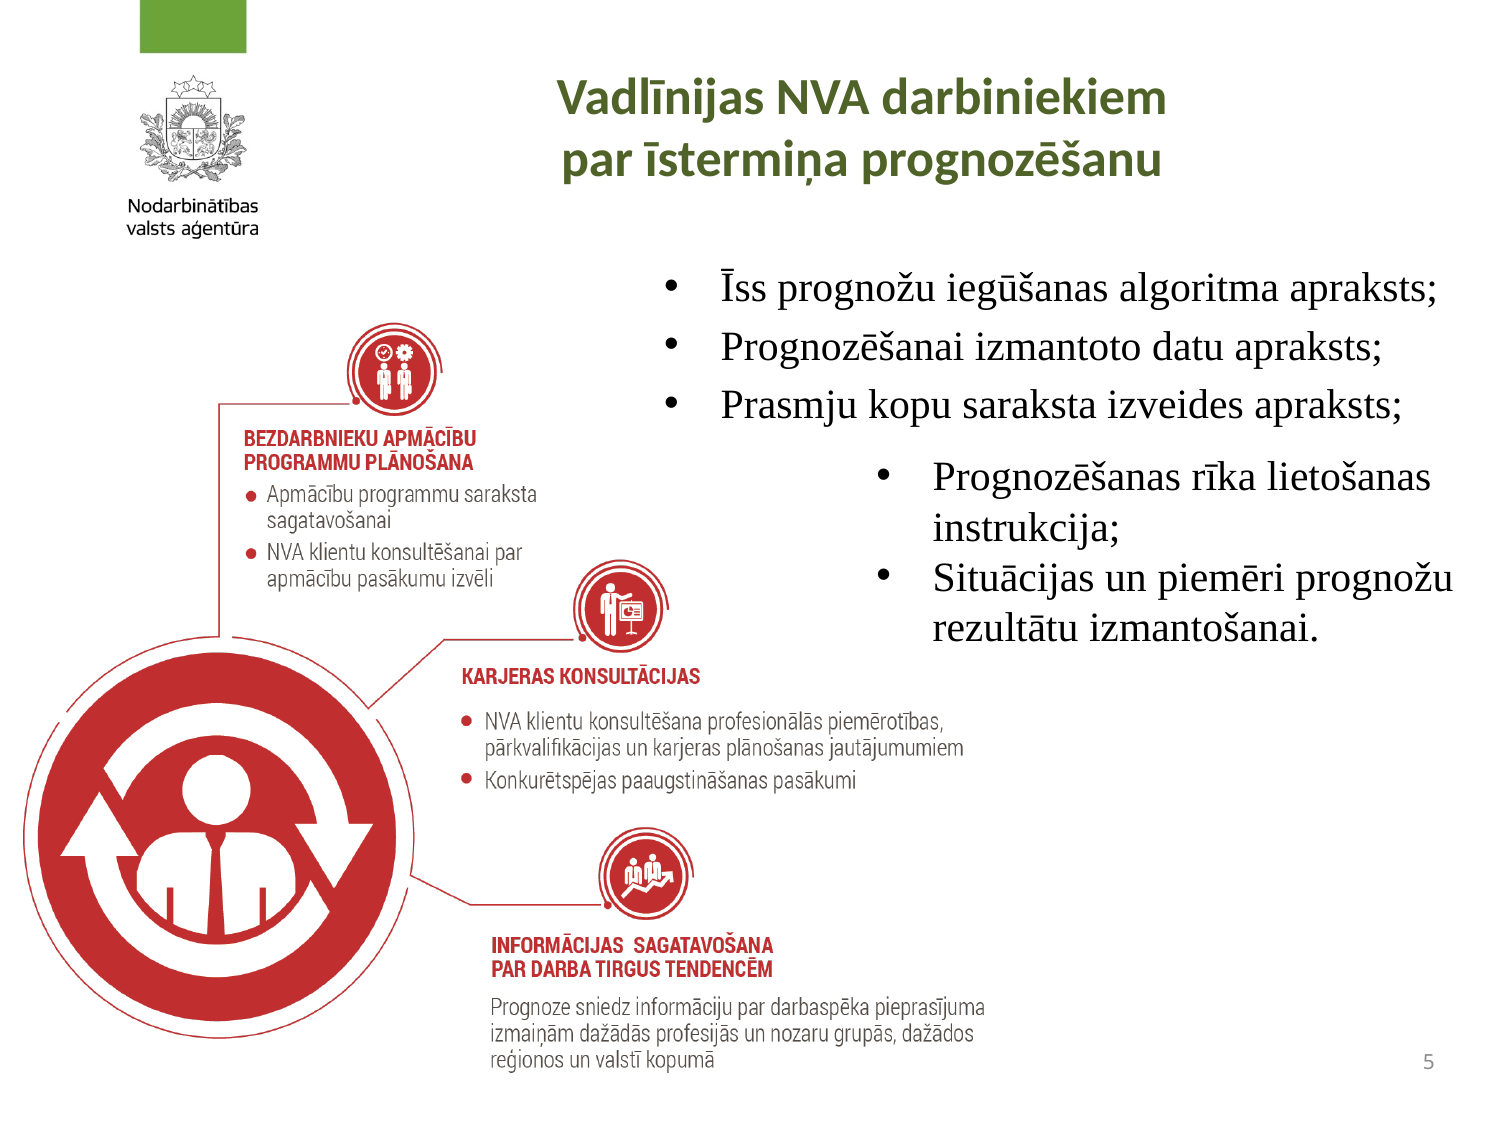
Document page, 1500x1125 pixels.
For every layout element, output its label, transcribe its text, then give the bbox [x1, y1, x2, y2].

text_box Prognozēšanas rīka lietošanas instrukcija; Situācijas un piemēri prognožu rezultātu izmantošanai. [1017, 391, 1470, 657]
picture [23, 0, 1012, 1100]
slide_number 5 [1400, 1037, 1450, 1088]
list Īss prognožu iegūšanas algoritma apraksts; Prognozēšanai izmantoto datu apraksts; Prasmju kopu saraksta izveides apraksts; [648, 252, 1500, 458]
title Vadlīnijas NVA darbiniekiem par īstermiņa prognozēšanu [501, 54, 1223, 205]
